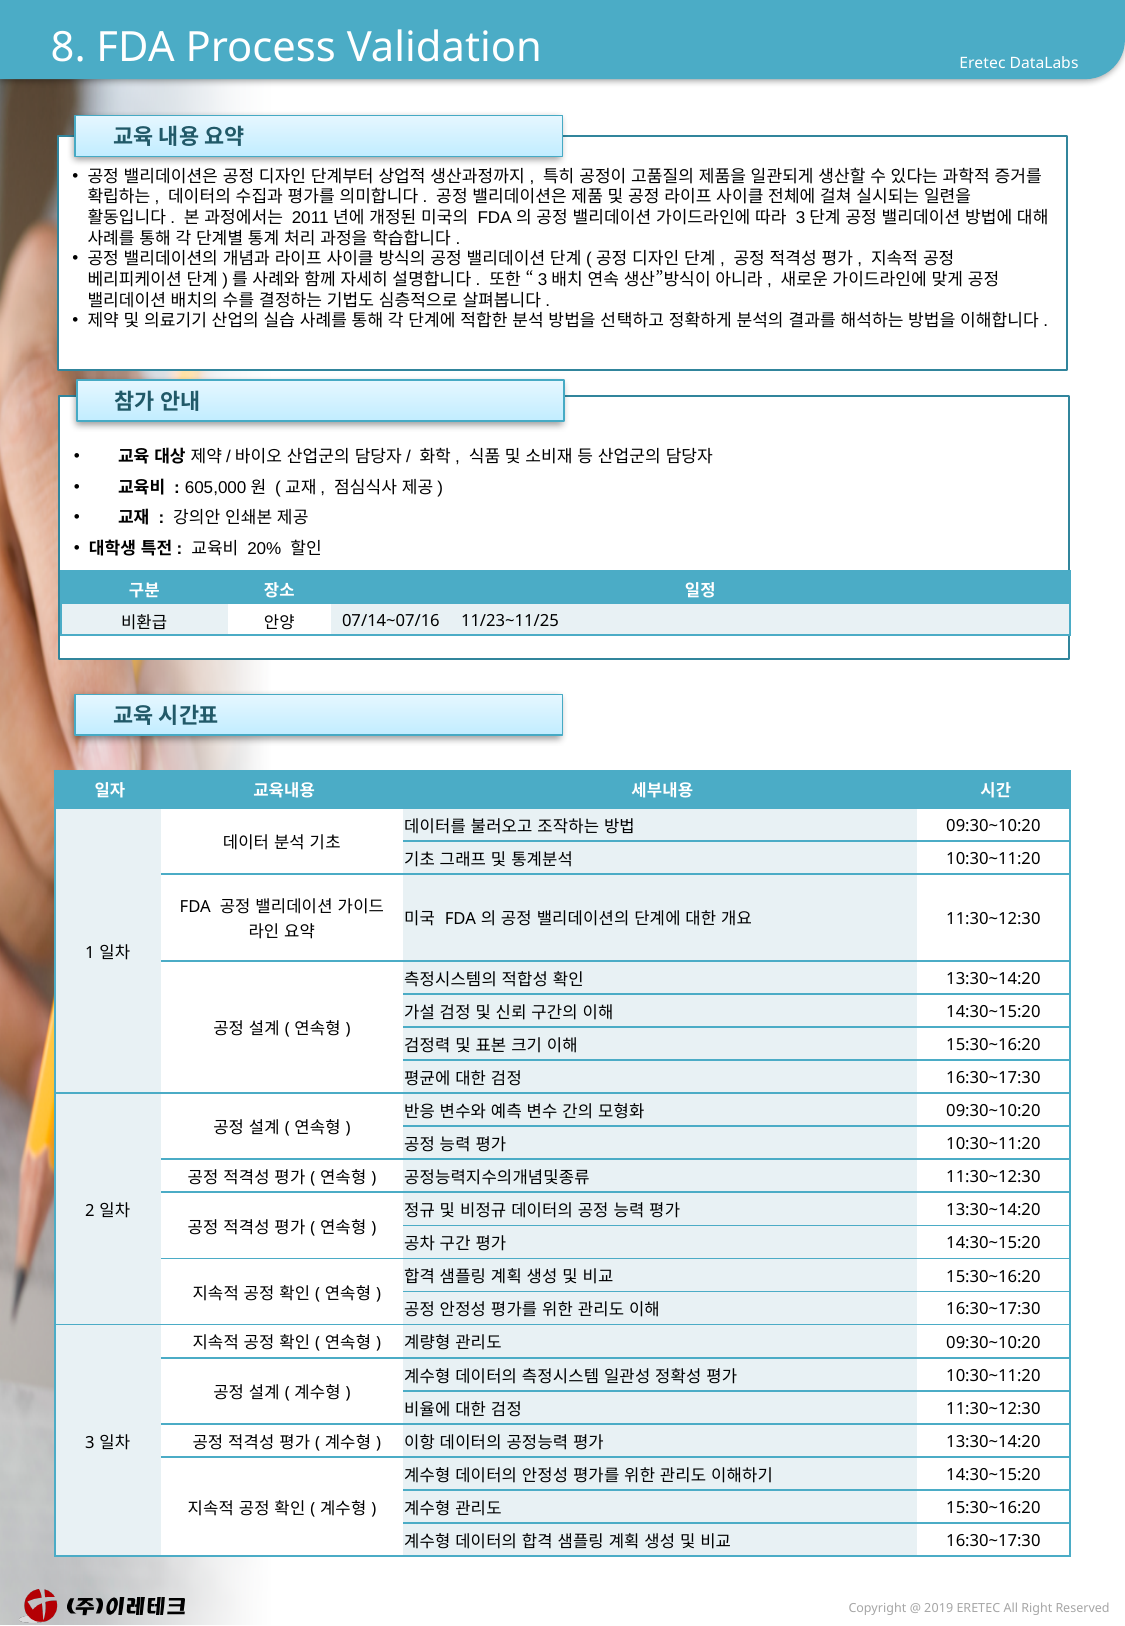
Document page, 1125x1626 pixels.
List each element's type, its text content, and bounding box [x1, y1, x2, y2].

table_cell 14:30~15:20 [917, 995, 1069, 1026]
table_header 교육내용 [161, 772, 403, 807]
table_cell 2일차 [56, 1094, 161, 1324]
table_cell 16:30~17:30 [917, 1524, 1069, 1555]
table_cell 데이터를 불러오고 조작하는 방법 [403, 809, 917, 840]
table_cell 정규 및 비정규 데이터의 공정 능력 평가 [403, 1193, 917, 1225]
table_cell 공차 구간 평가 [403, 1226, 917, 1258]
table_cell 10:30~11:20 [917, 1127, 1069, 1158]
table_cell 1일차 [56, 809, 161, 1092]
table_cell 13:30~14:20 [917, 962, 1069, 993]
title 8. FDA Process Validation [35, 9, 1049, 80]
table_header 일자 [56, 772, 161, 807]
table_cell 계수형 데이터의 합격 샘플링 계획 생성 및 비교 [403, 1524, 917, 1555]
table_cell 반응 변수와 예측 변수 간의 모형화 [403, 1094, 917, 1125]
table_cell 13:30~14:20 [917, 1425, 1069, 1456]
text_box 교육 대상 제약/바이오 산업군의 담당자/ 화학, 식품 및 소비재 등 산업군의 담당자 교육비 : 605,000원 (교재, 점심식사 제공) 교재 : 강의안 인쇄본 제공 대학생 특전: 교육비 20% 할인 [59, 427, 1069, 570]
table_cell 11:30~12:30 [917, 1392, 1069, 1423]
text_box 교육 내용 요약 [74, 115, 563, 157]
table_header 세부내용 [403, 772, 917, 807]
table_cell 15:30~16:20 [917, 1259, 1069, 1291]
table_cell 가설 검정 및 신뢰 구간의 이해 [403, 995, 917, 1026]
table_cell 3일차 [56, 1325, 161, 1555]
table_cell 공정 설계(연속형) [161, 962, 403, 1092]
text_box 참가 안내 [76, 379, 565, 422]
table_cell 계수형 관리도 [403, 1491, 917, 1522]
table_cell 공정 적격성 평가(연속형) [161, 1193, 403, 1258]
table_cell 11:30~12:30 [917, 875, 1069, 960]
table_cell 계수형 데이터의 안정성 평가를 위한 관리도 이해하기 [403, 1458, 917, 1489]
text_box 교육 시간표 [74, 694, 563, 736]
table_cell 공정 설계(연속형) [161, 1094, 403, 1158]
table_cell 안양 [228, 604, 331, 634]
table_cell 이항 데이터의 공정능력 평가 [403, 1425, 917, 1456]
table_header 장소 [228, 572, 331, 602]
table_cell FDA 공정 밸리데이션 가이드 라인 요약 [161, 875, 403, 960]
table_cell 09:30~10:20 [917, 1325, 1069, 1357]
table_cell 평균에 대한 검정 [403, 1061, 917, 1092]
table_cell 16:30~17:30 [917, 1061, 1069, 1092]
table_cell 07/14~07/16 11/23~11/25 [331, 604, 1069, 634]
table_cell 09:30~10:20 [917, 1094, 1069, 1125]
table_cell 지속적 공정 확인(계수형) [161, 1458, 403, 1555]
table_cell 16:30~17:30 [917, 1292, 1069, 1324]
table_header 일정 [331, 572, 1069, 602]
table_cell 13:30~14:20 [917, 1193, 1069, 1225]
table_cell 10:30~11:20 [917, 1359, 1069, 1390]
table_cell 10:30~11:20 [917, 842, 1069, 873]
table_cell 지속적 공정 확인(연속형) [161, 1325, 403, 1357]
table_cell 공정 적격성 평가(계수형) [161, 1425, 403, 1456]
table_cell 15:30~16:20 [917, 1491, 1069, 1522]
table_cell 09:30~10:20 [917, 809, 1069, 840]
table_cell 검정력 및 표본 크기 이해 [403, 1028, 917, 1059]
table_cell 미국 FDA의 공정 밸리데이션의 단계에 대한 개요 [403, 875, 917, 960]
table_cell 공정 안정성 평가를 위한 관리도 이해 [403, 1292, 917, 1324]
picture [0, 48, 1125, 1625]
text_box [57, 394, 1071, 661]
table_cell 14:30~15:20 [917, 1458, 1069, 1489]
text_box [55, 134, 1070, 372]
table_cell 데이터 분석 기초 [161, 809, 403, 873]
table_cell 공정 적격성 평가(연속형) [161, 1160, 403, 1191]
table_cell 11:30~12:30 [917, 1160, 1069, 1191]
table_cell 지속적 공정 확인(연속형) [161, 1259, 403, 1324]
table_cell 공정 설계(계수형) [161, 1359, 403, 1423]
table_cell 15:30~16:20 [917, 1028, 1069, 1059]
table_header 구분 [62, 572, 228, 602]
table_header 시간 [917, 772, 1069, 807]
text_box 공정 밸리데이션은 공정 디자인 단계부터 상업적 생산과정까지, 특히 공정이 고품질의 제품을 일관되게 생산할 수 있다는 과학적 증거를 확립하는, 데이터의 수집과 평가를 의미합니다. 공정 밸리데이션은 제품 및 공정 라이프 사이클 전체에 걸쳐 실시되는 일련을 활동입니다. 본 과정에서는 2011년에 개정된 미국의 FDA의 공정 밸리데이션 가이드라인에 따라 3단계 공정 밸리데이션 방법에 대해 사례를 통해 각 단계별 통계 처리 과정을 학습합니다. 공정 밸리데이션의 개념과 라이프 사이클 방식의 공정 밸리데이션 단계(공정 디자인 단계, 공정 적격성 평가, 지속적 공정 베리피케이션 단계)를 사례와 함께 자세히 설명합니다. 또한 “3배치 연속 생산”방식이 아니라, 새로운 가이드라인에 맞게 공정 밸리데이션 배치의 수를 결정하는 기법도 심층적으로 살펴봅니다. 제약 및 의료기기 산업의 실습 사례를 통해 각 단계에 적합한 분석 방법을 선택하고 정확하게 분석의 결과를 해석하는 방법을 이해합니다. [57, 157, 1068, 338]
table_cell 측정시스템의 적합성 확인 [403, 962, 917, 993]
table_cell 계수형 데이터의 측정시스템 일관성 정확성 평가 [403, 1359, 917, 1390]
table_cell 기초 그래프 및 통계분석 [403, 842, 917, 873]
table_cell 합격 샘플링 계획 생성 및 비교 [403, 1259, 917, 1291]
table_cell 14:30~15:20 [917, 1226, 1069, 1258]
table_cell 공정능력지수의개념및종류 [403, 1160, 917, 1191]
table_cell 계량형 관리도 [403, 1325, 917, 1357]
table_cell 비율에 대한 검정 [403, 1392, 917, 1423]
table_cell 비환급 [62, 604, 228, 634]
table_cell 공정 능력 평가 [403, 1127, 917, 1158]
